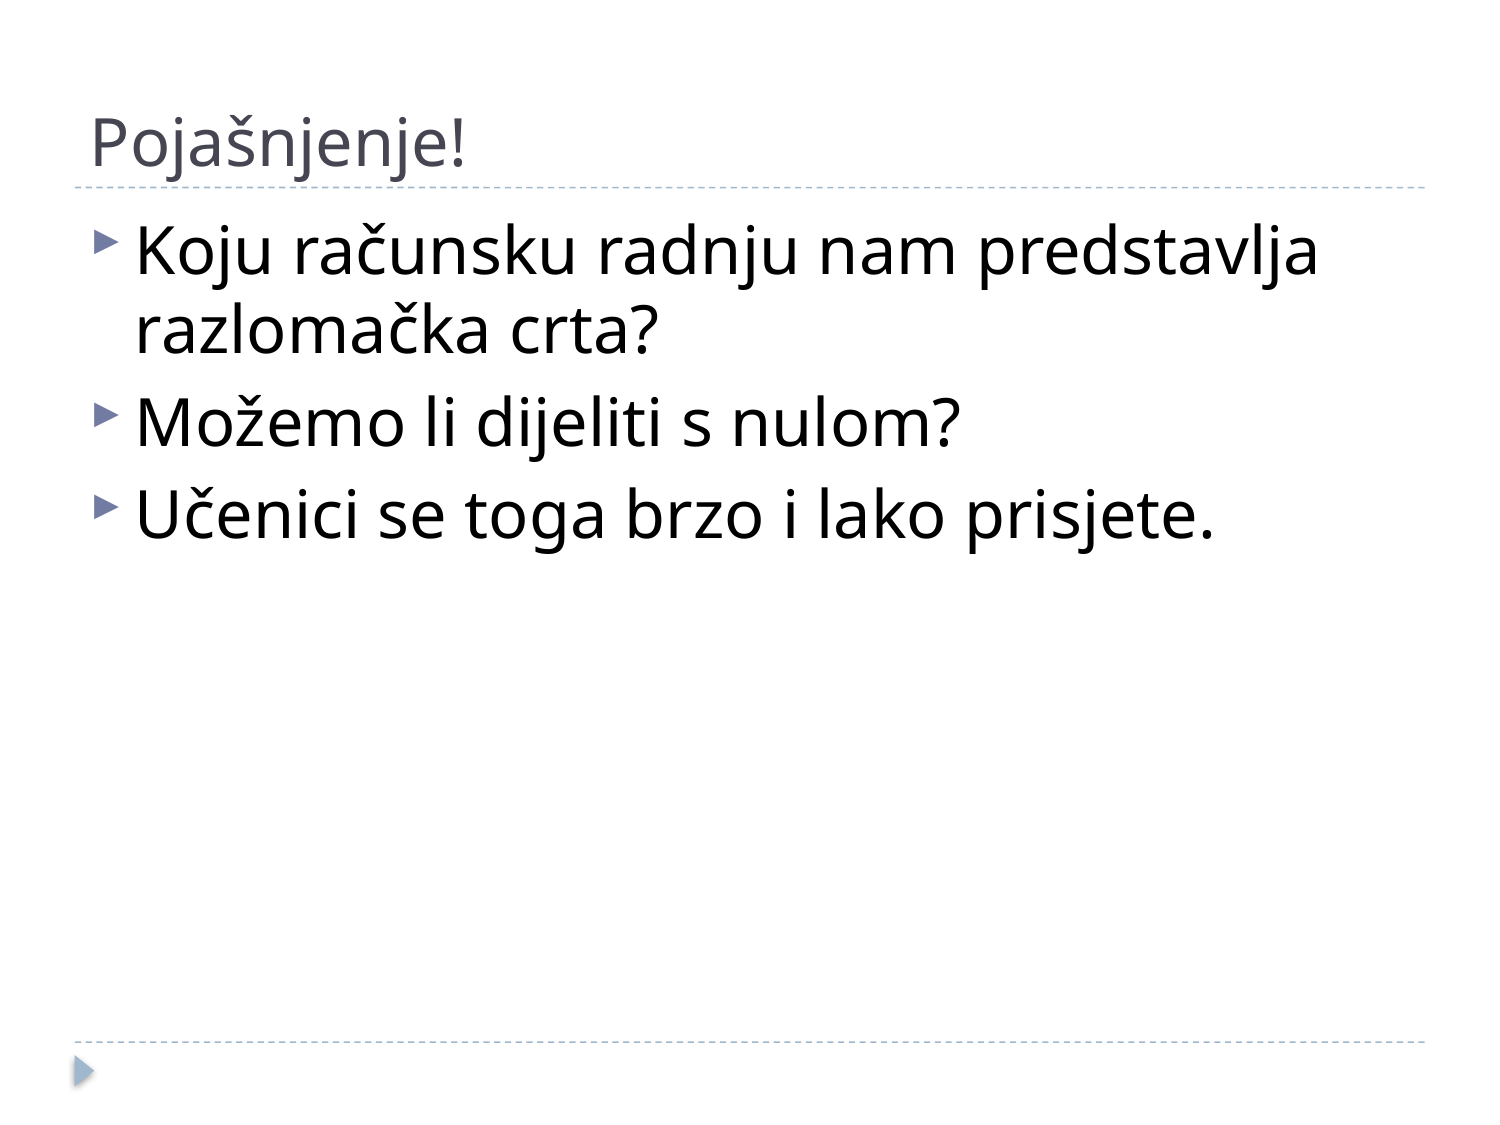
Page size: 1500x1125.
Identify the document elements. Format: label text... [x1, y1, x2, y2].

title Pojašnjenje! [75, 24, 1425, 188]
list Koju računsku radnju nam predstavlja razlomačka crta? Možemo li dijeliti s nulom? Učenici se toga brzo i lako prisjete. [75, 200, 1425, 1010]
